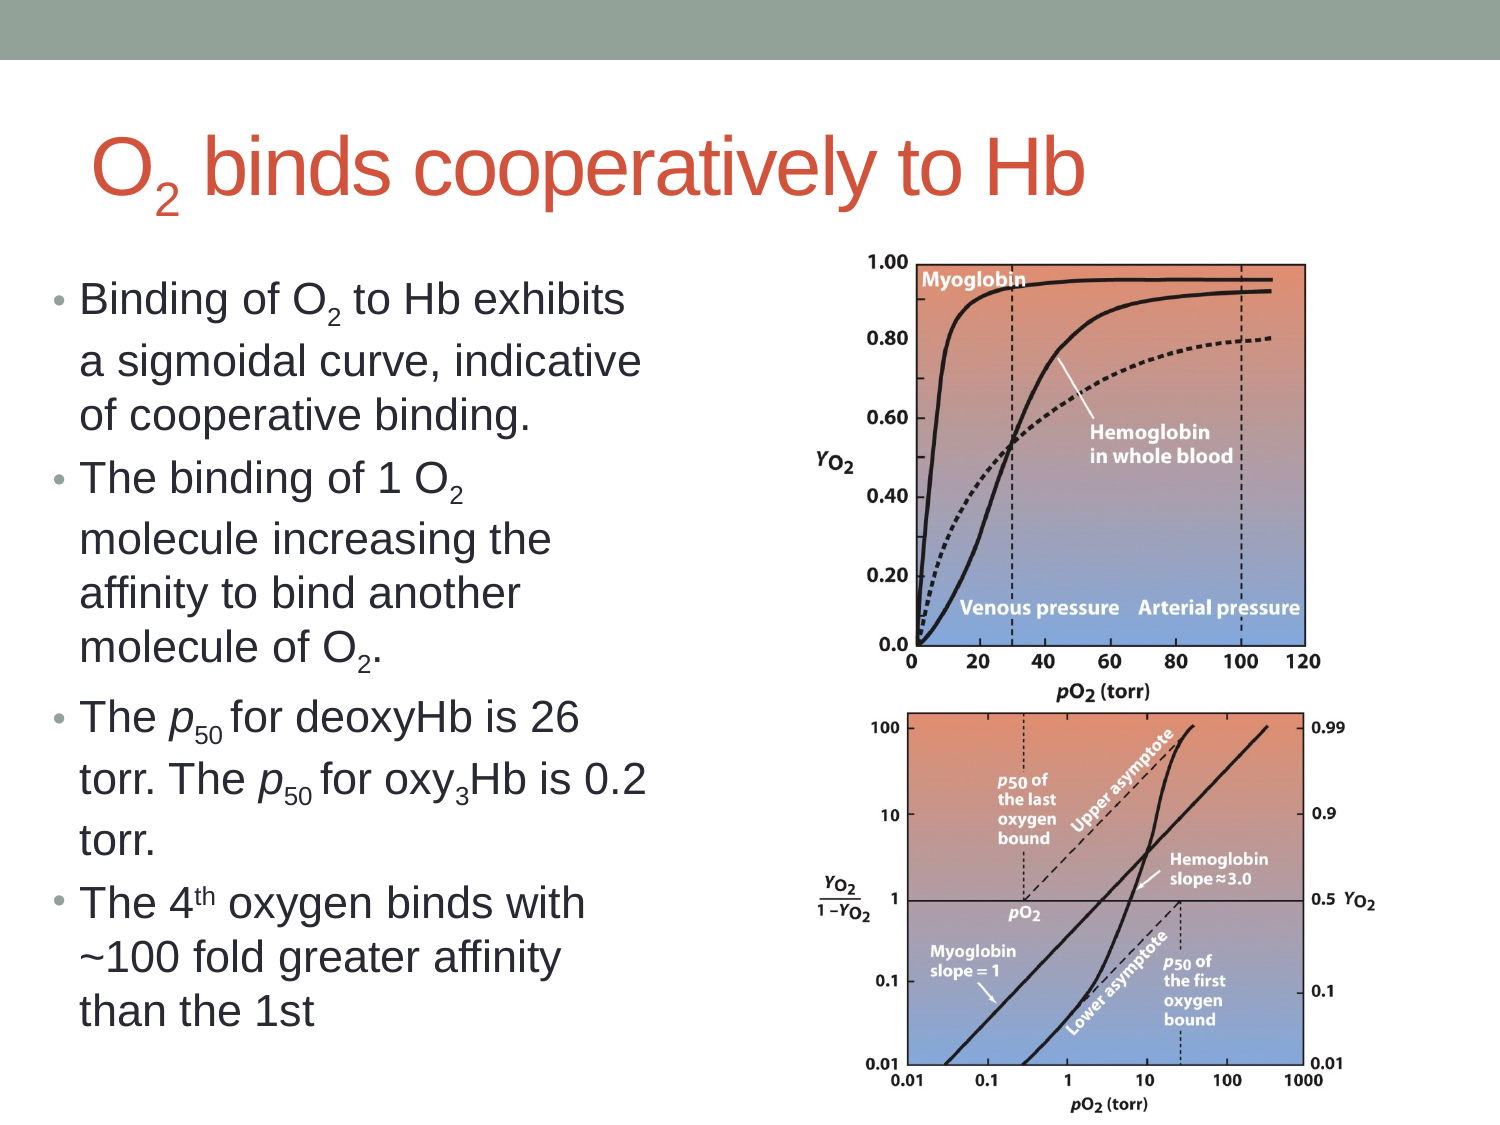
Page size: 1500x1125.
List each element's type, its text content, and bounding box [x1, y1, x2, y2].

picture [812, 247, 1326, 703]
list Binding of O2 to Hb exhibits a sigmoidal curve, indicative of cooperative binding. The binding of 1 O2 molecule increasing the affinity to bind another molecule of O2. The p50 for deoxyHb is 26 torr. The p50 for oxy3Hb is 0.2 torr. The 4th oxygen binds with ~100 fold greater affinity than the 1st [37, 262, 663, 1091]
title O2 binds cooperatively to Hb [75, 87, 1425, 250]
picture [812, 706, 1378, 1115]
